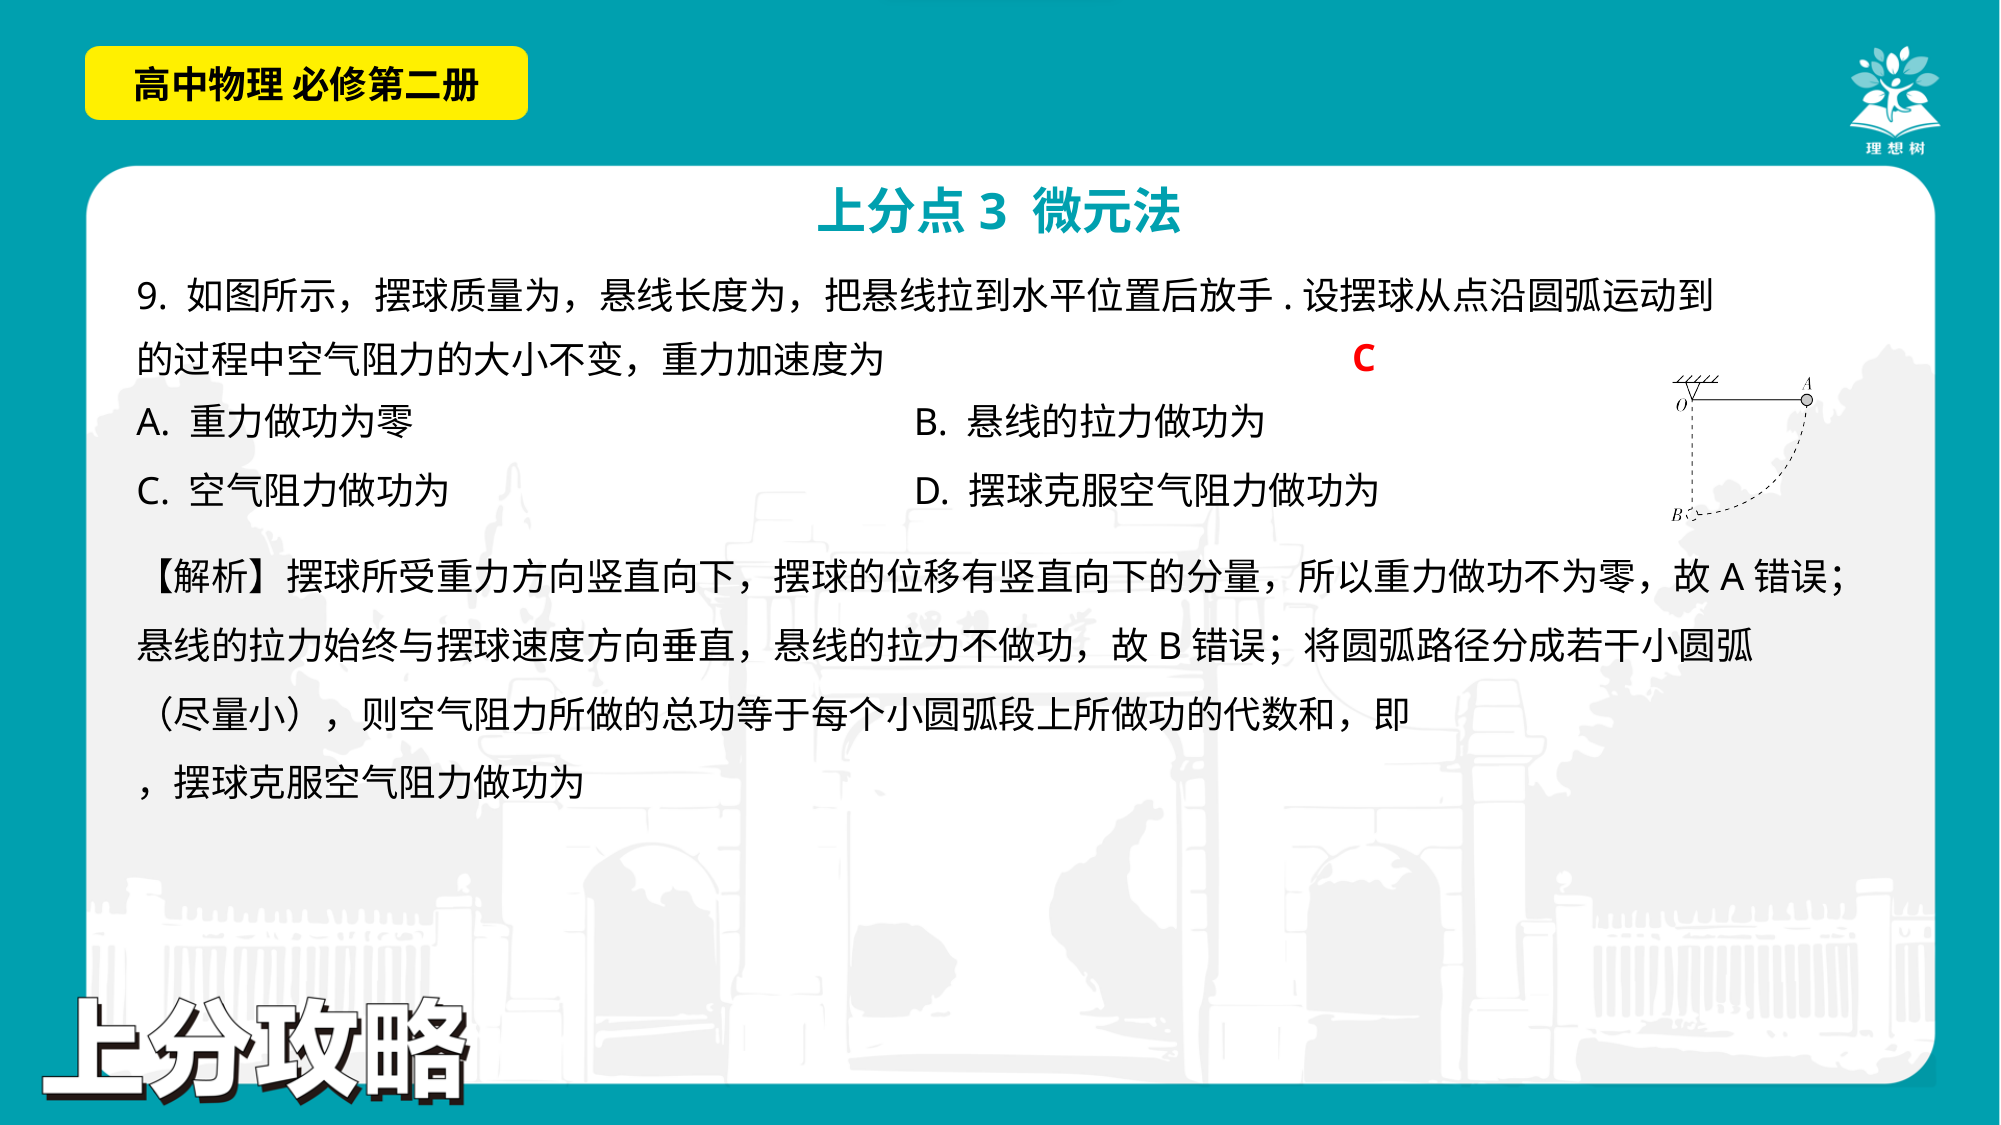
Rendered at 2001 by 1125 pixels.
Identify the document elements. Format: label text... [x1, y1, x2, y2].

picture [0, 0, 2000, 1125]
text_box C [1336, 314, 1392, 373]
